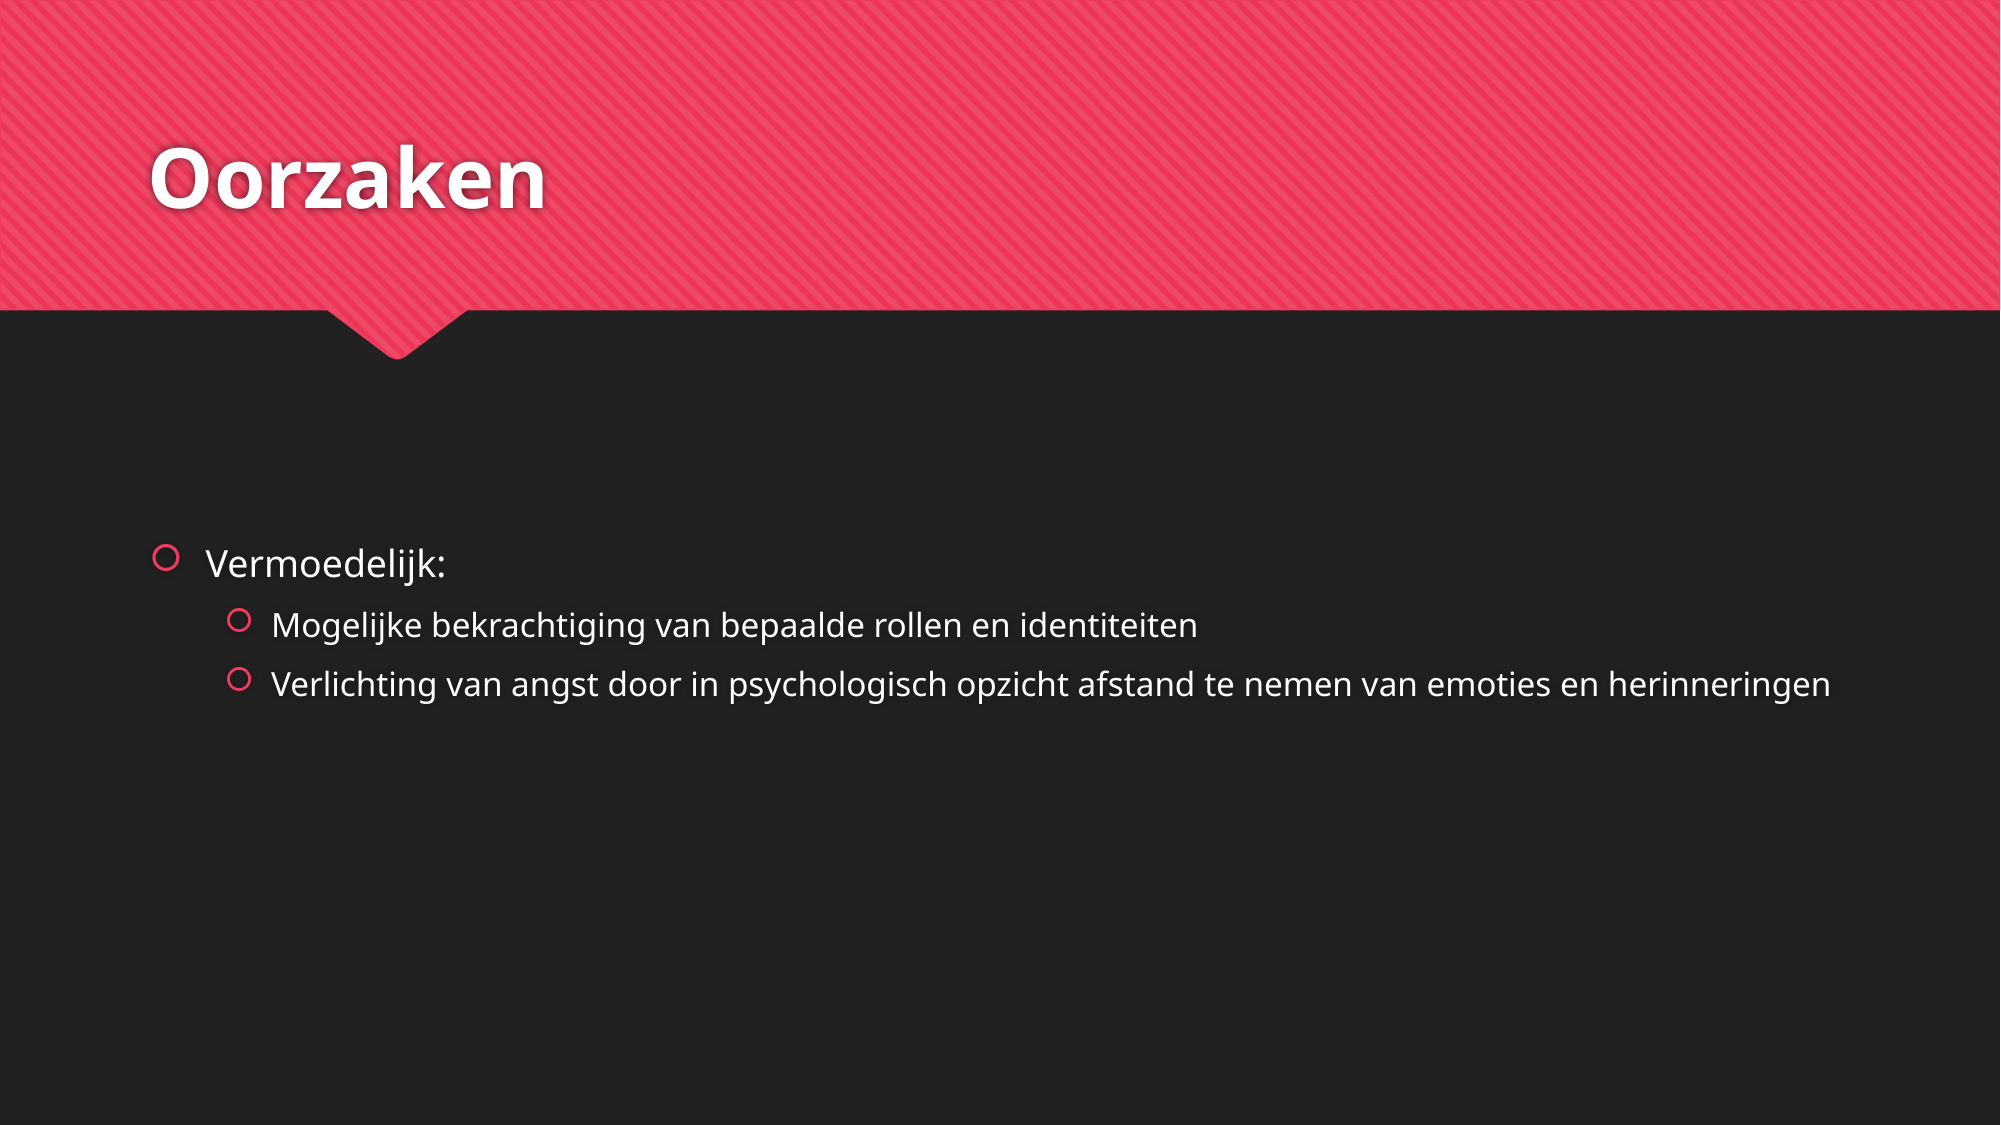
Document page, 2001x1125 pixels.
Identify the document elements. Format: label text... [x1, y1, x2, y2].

list Vermoedelijk: Mogelijke bekrachtiging van bepaalde rollen en identiteiten Verlichting van angst door in psychologisch opzicht afstand te nemen van emoties en herinneringen [134, 364, 1866, 962]
title Oorzaken [132, 73, 1868, 233]
